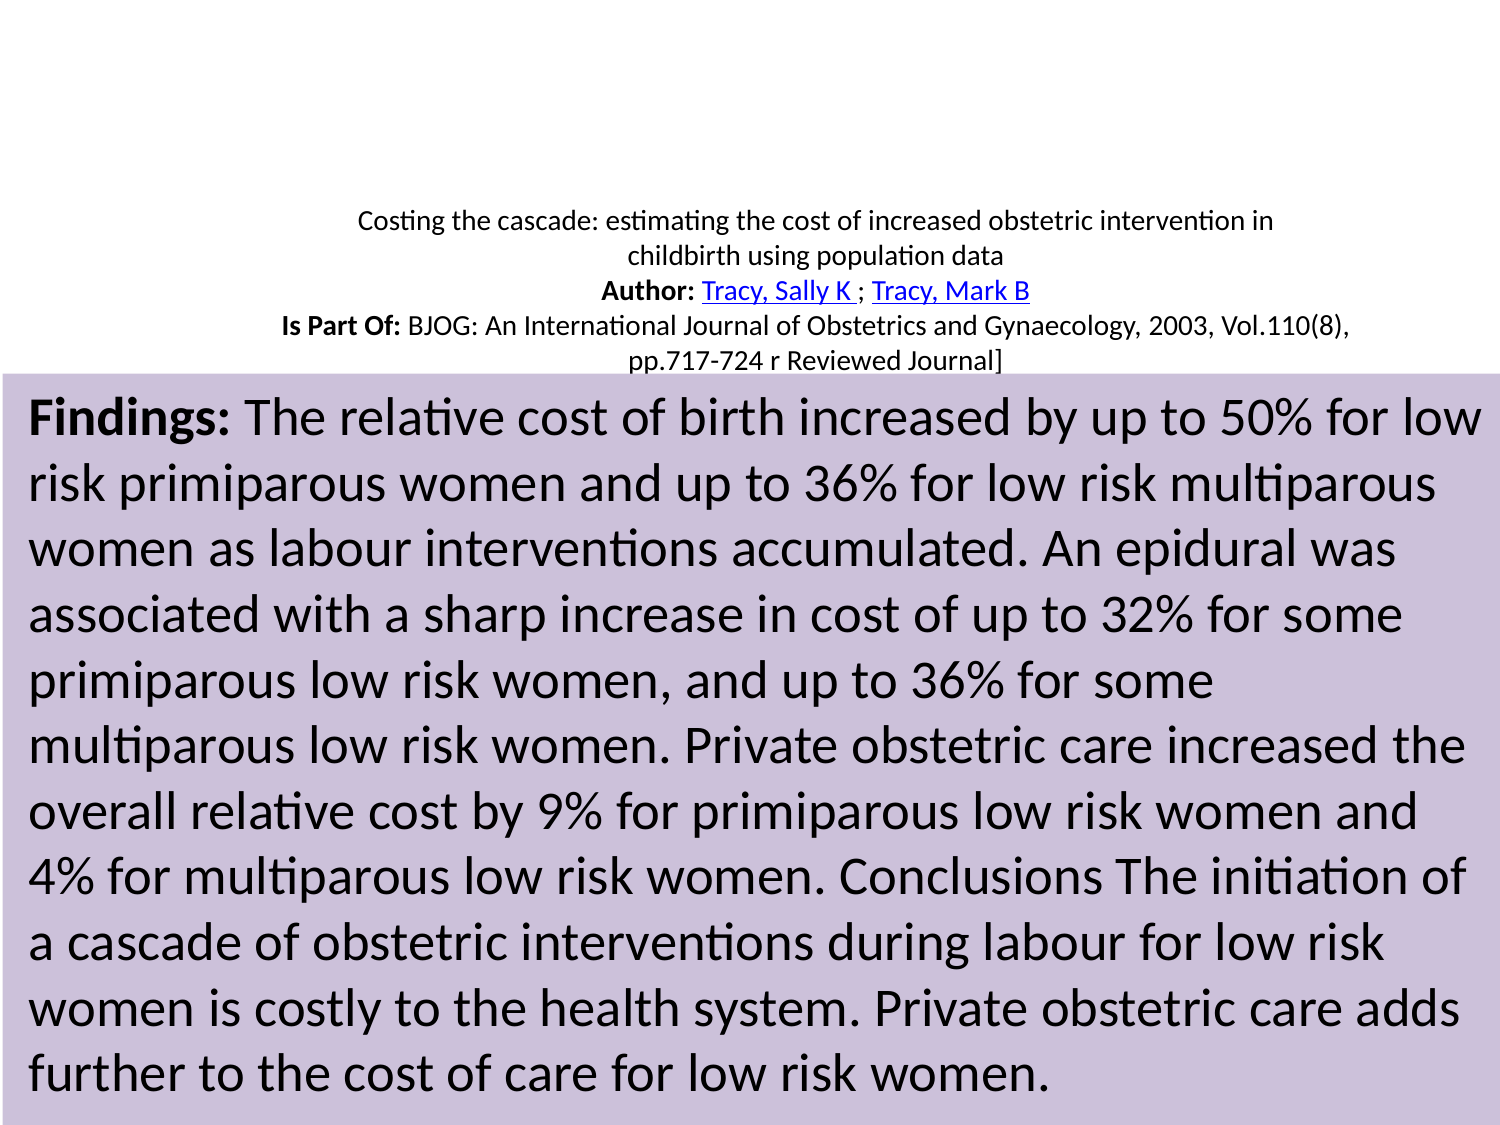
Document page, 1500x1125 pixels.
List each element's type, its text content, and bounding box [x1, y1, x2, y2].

title Costing the cascade: estimating the cost of increased obstetric intervention in childbirth using population data Author: Tracy, Sally K ; Tracy, Mark B Is Part Of: BJOG: An International Journal of Obstetrics and Gynaecology, 2003, Vol.110(8), pp.717-724 r Reviewed Journal] [231, 175, 1400, 373]
list Findings: The relative cost of birth increased by up to 50% for low risk primiparous women and up to 36% for low risk multiparous women as labour interventions accumulated. An epidural was associated with a sharp increase in cost of up to 32% for some primiparous low risk women, and up to 36% for some multiparous low risk women. Private obstetric care increased the overall relative cost by 9% for primiparous low risk women and 4% for multiparous low risk women. Conclusions The initiation of a cascade of obstetric interventions during labour for low risk women is costly to the health system. Private obstetric care adds further to the cost of care for low risk women. [2, 373, 1500, 1125]
